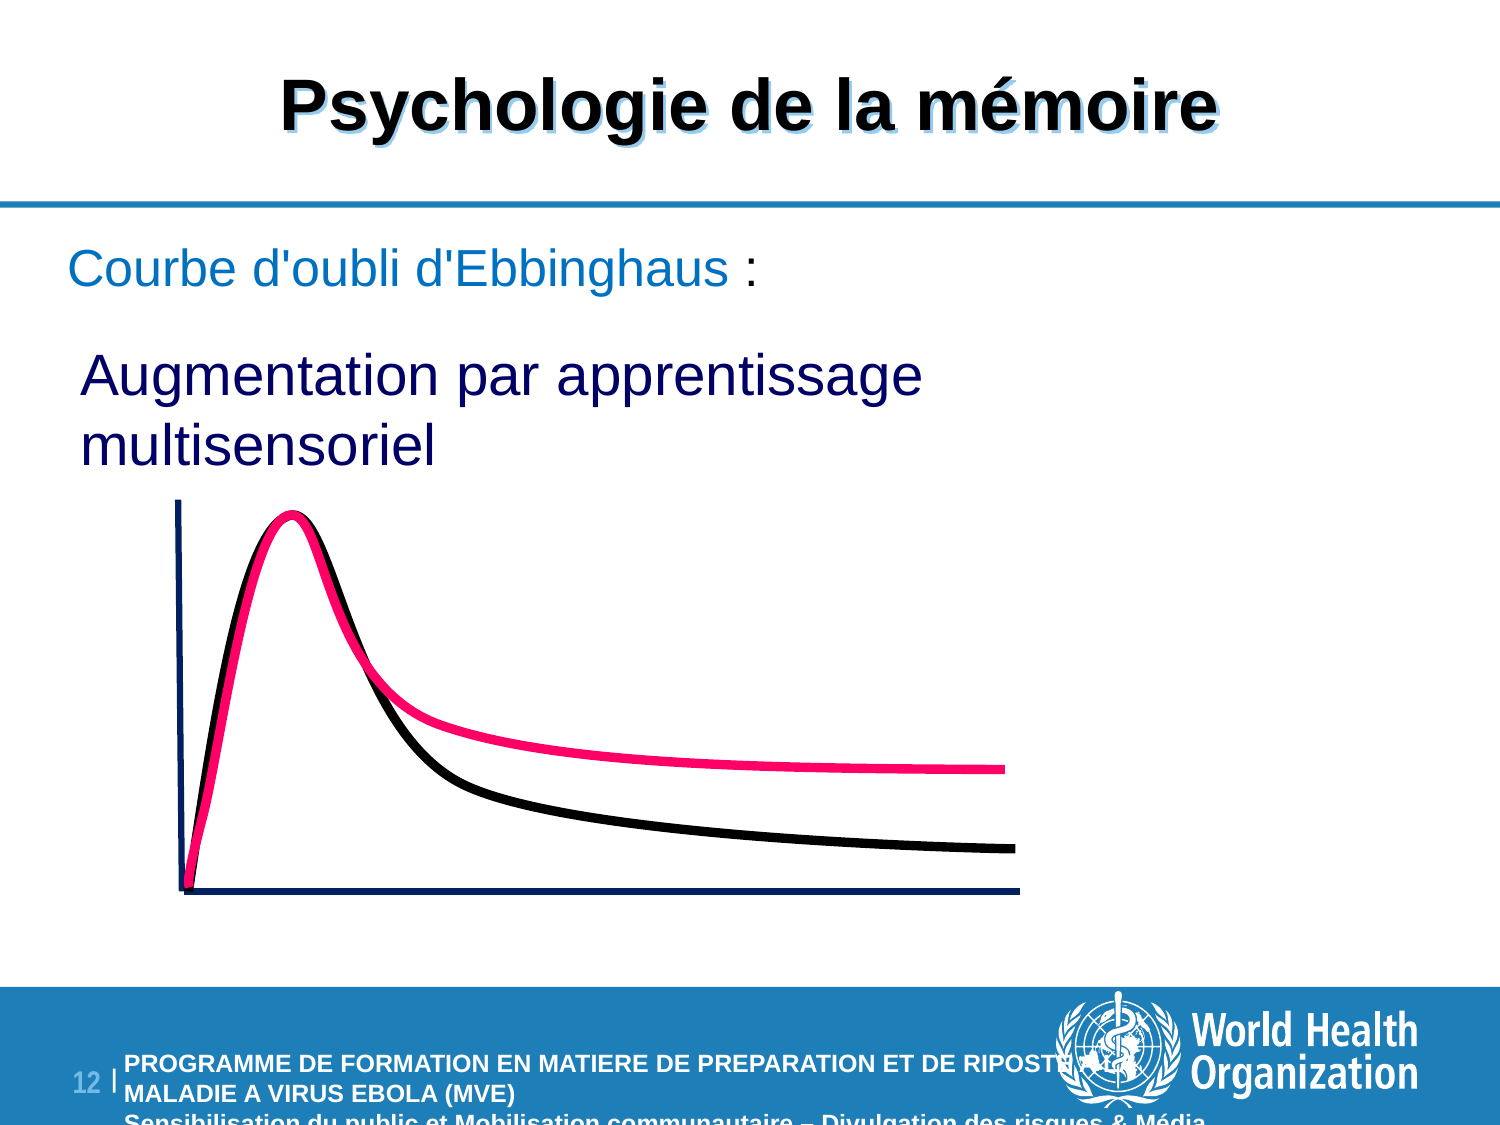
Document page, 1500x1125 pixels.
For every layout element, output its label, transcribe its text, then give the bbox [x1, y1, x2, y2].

text_box [188, 823, 1016, 890]
text_box [196, 601, 247, 838]
text_box [188, 601, 1005, 888]
text_box [335, 601, 365, 661]
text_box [177, 499, 183, 892]
text_box Augmentation par apprentissage multisensoriel [66, 330, 952, 601]
list Courbe d'oubli d'Ebbinghaus : [67, 234, 1428, 992]
title Psychologie de la mémoire [0, 0, 1500, 204]
